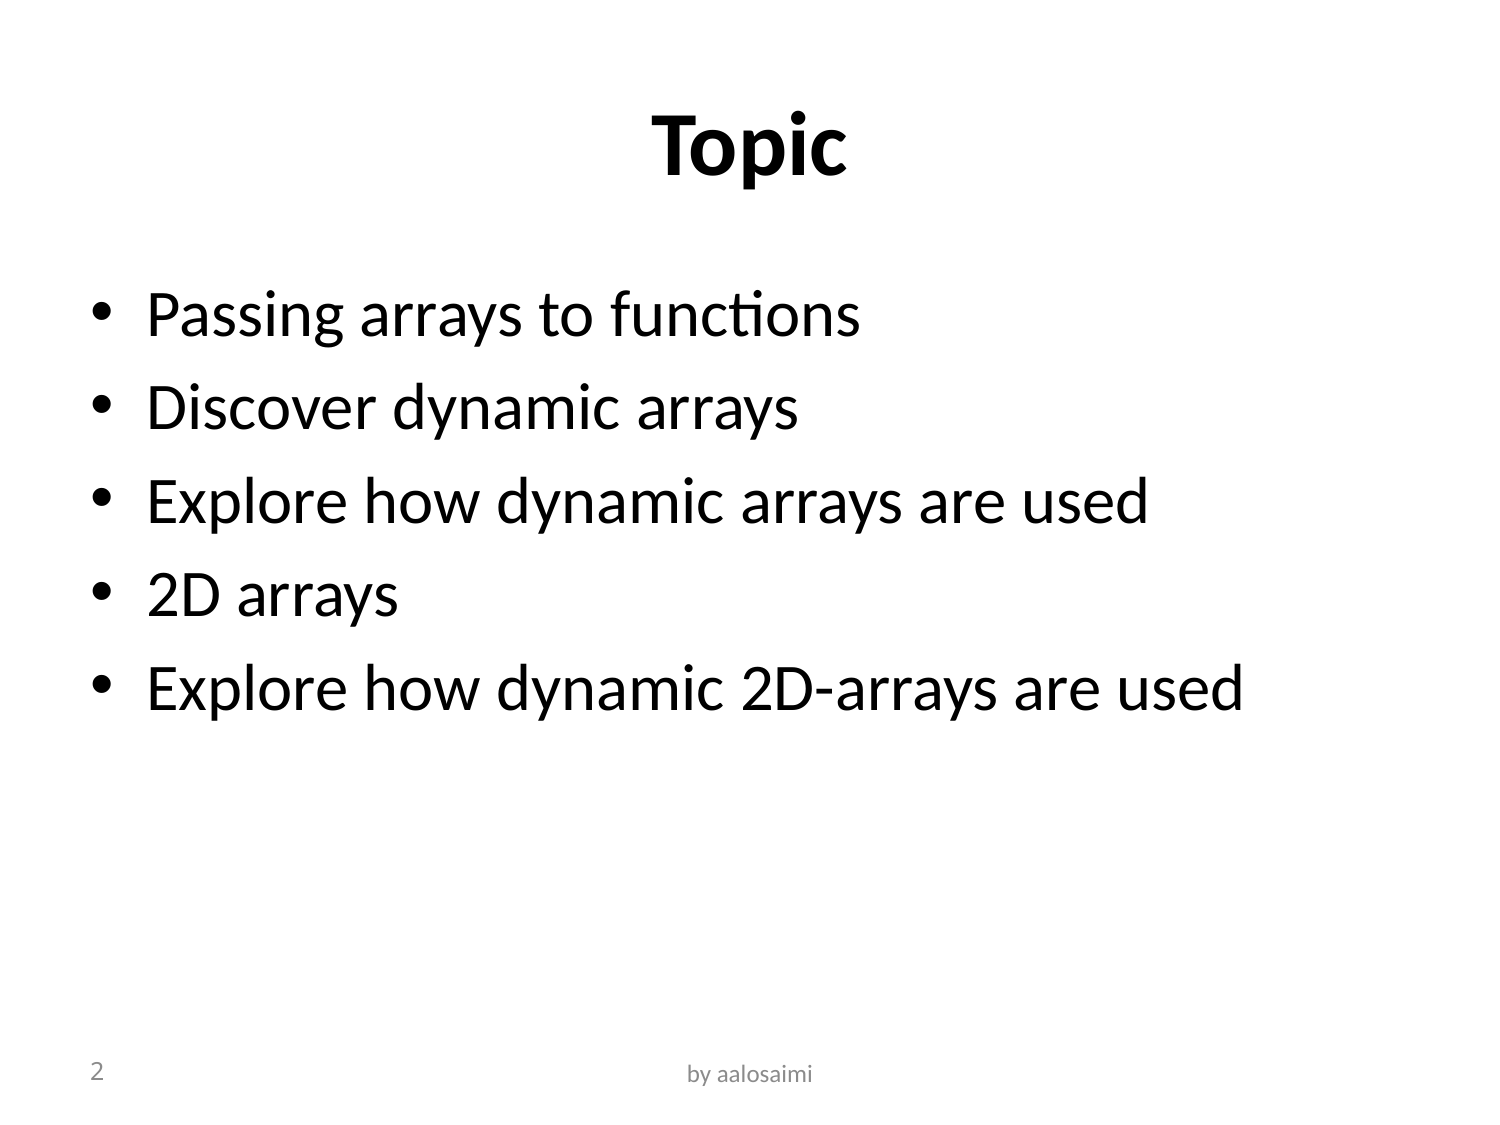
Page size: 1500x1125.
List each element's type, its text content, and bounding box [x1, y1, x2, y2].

list Passing arrays to functions Discover dynamic arrays Explore how dynamic arrays are used 2D arrays Explore how dynamic 2D-arrays are used [75, 262, 1425, 1005]
footer by aalosaimi [512, 1042, 988, 1103]
title Topic [75, 45, 1425, 233]
slide_number 2 [75, 1042, 425, 1103]
